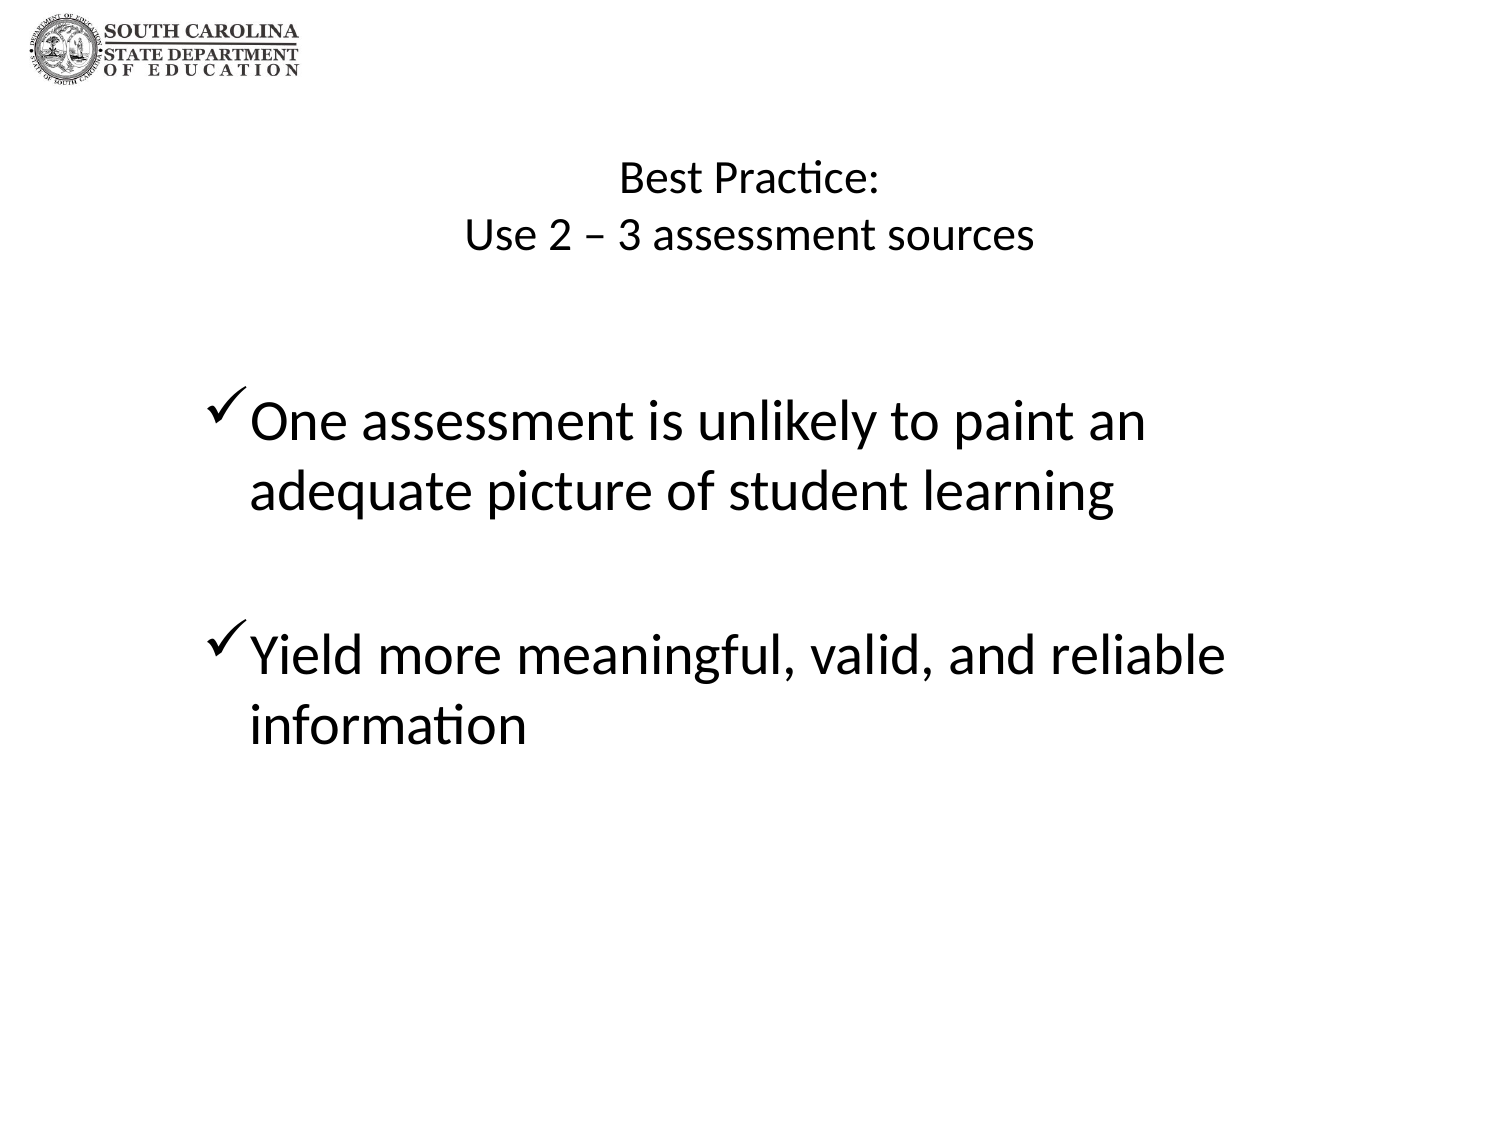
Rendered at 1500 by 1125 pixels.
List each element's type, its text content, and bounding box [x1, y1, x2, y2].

picture [24, 12, 313, 90]
title Best Practice: Use 2 – 3 assessment sources [112, 137, 1388, 325]
list One assessment is unlikely to paint an adequate picture of student learning Yield more meaningful, valid, and reliable information [112, 375, 1388, 1000]
